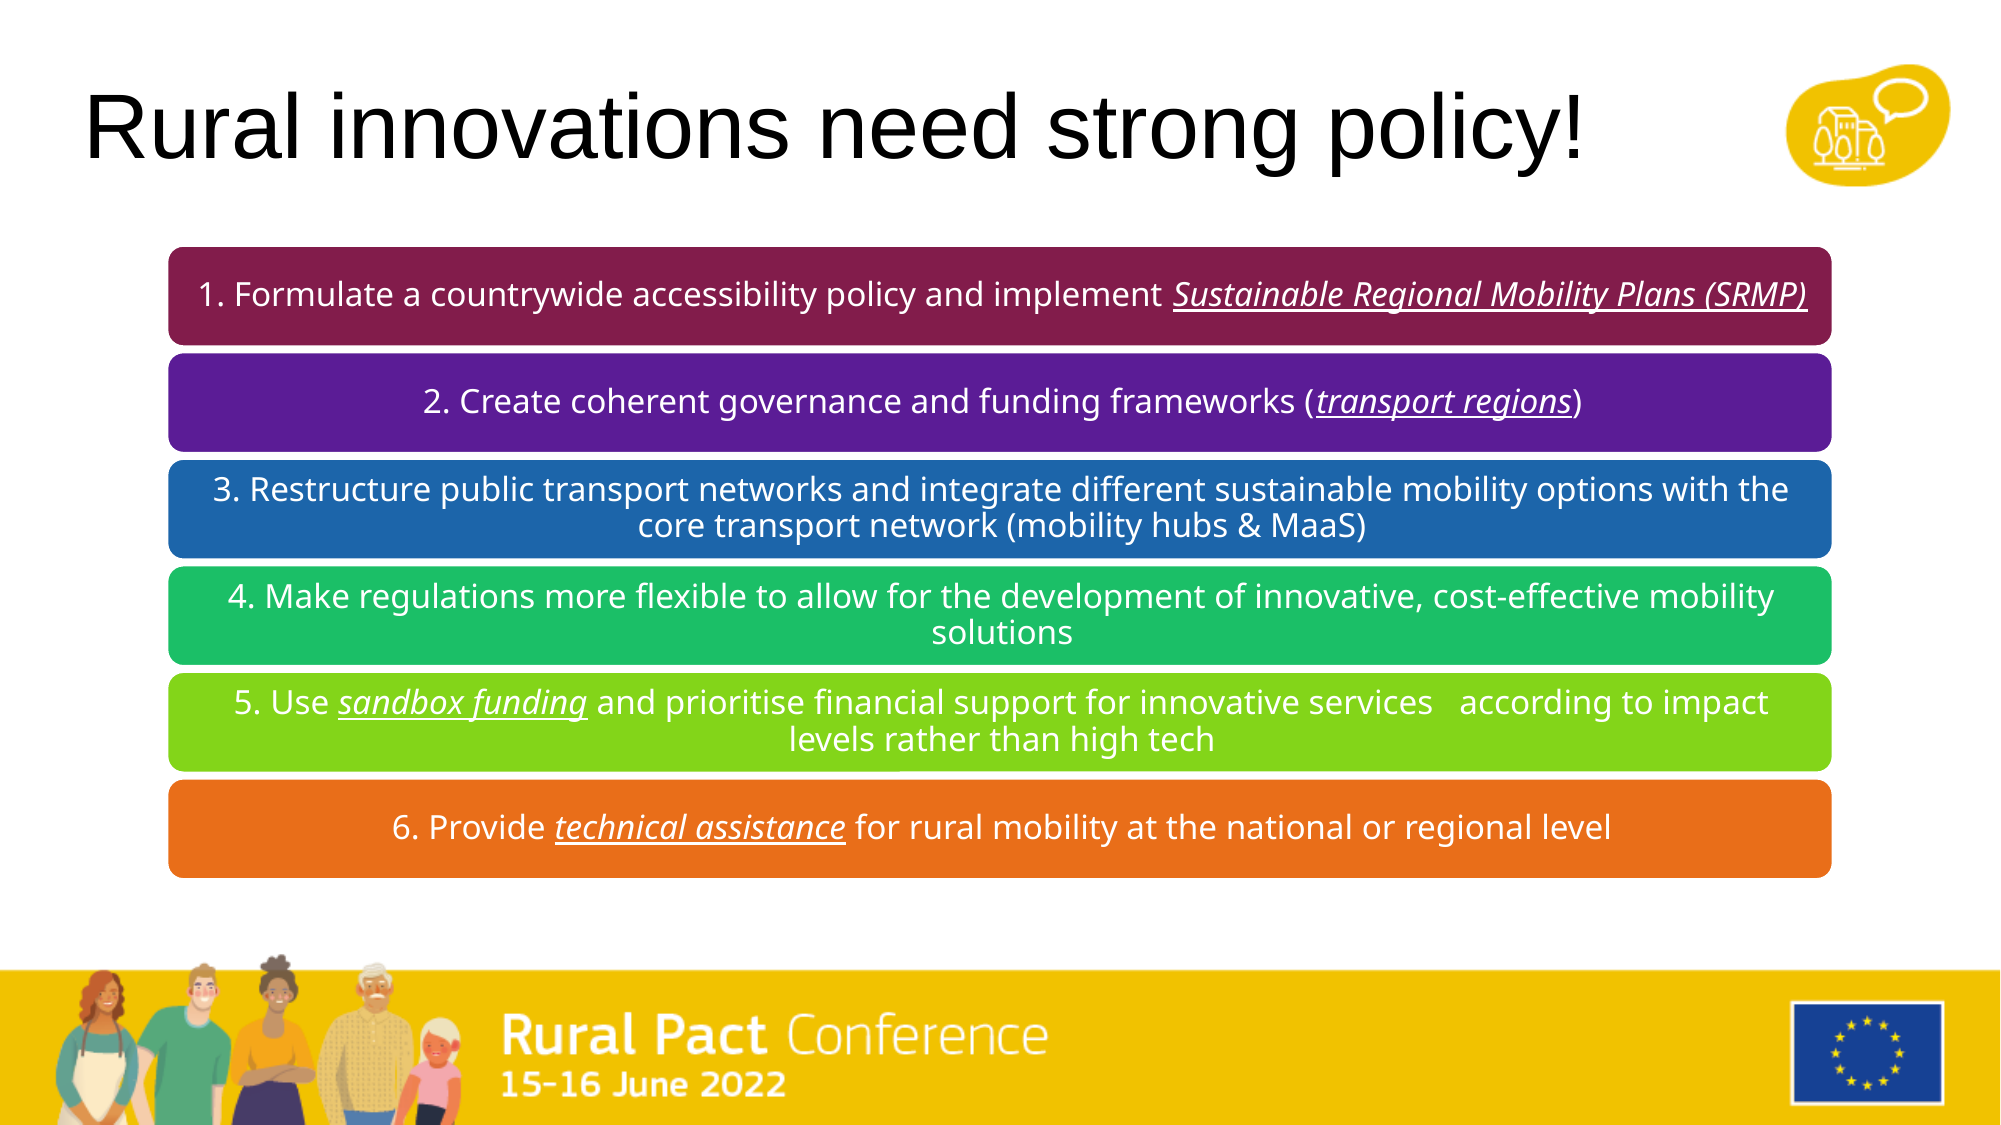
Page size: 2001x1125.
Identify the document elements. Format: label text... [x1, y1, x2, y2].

text_box Rural innovations need strong policy! [83, 94, 1691, 189]
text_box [165, 243, 1834, 882]
picture [0, 0, 2001, 1125]
